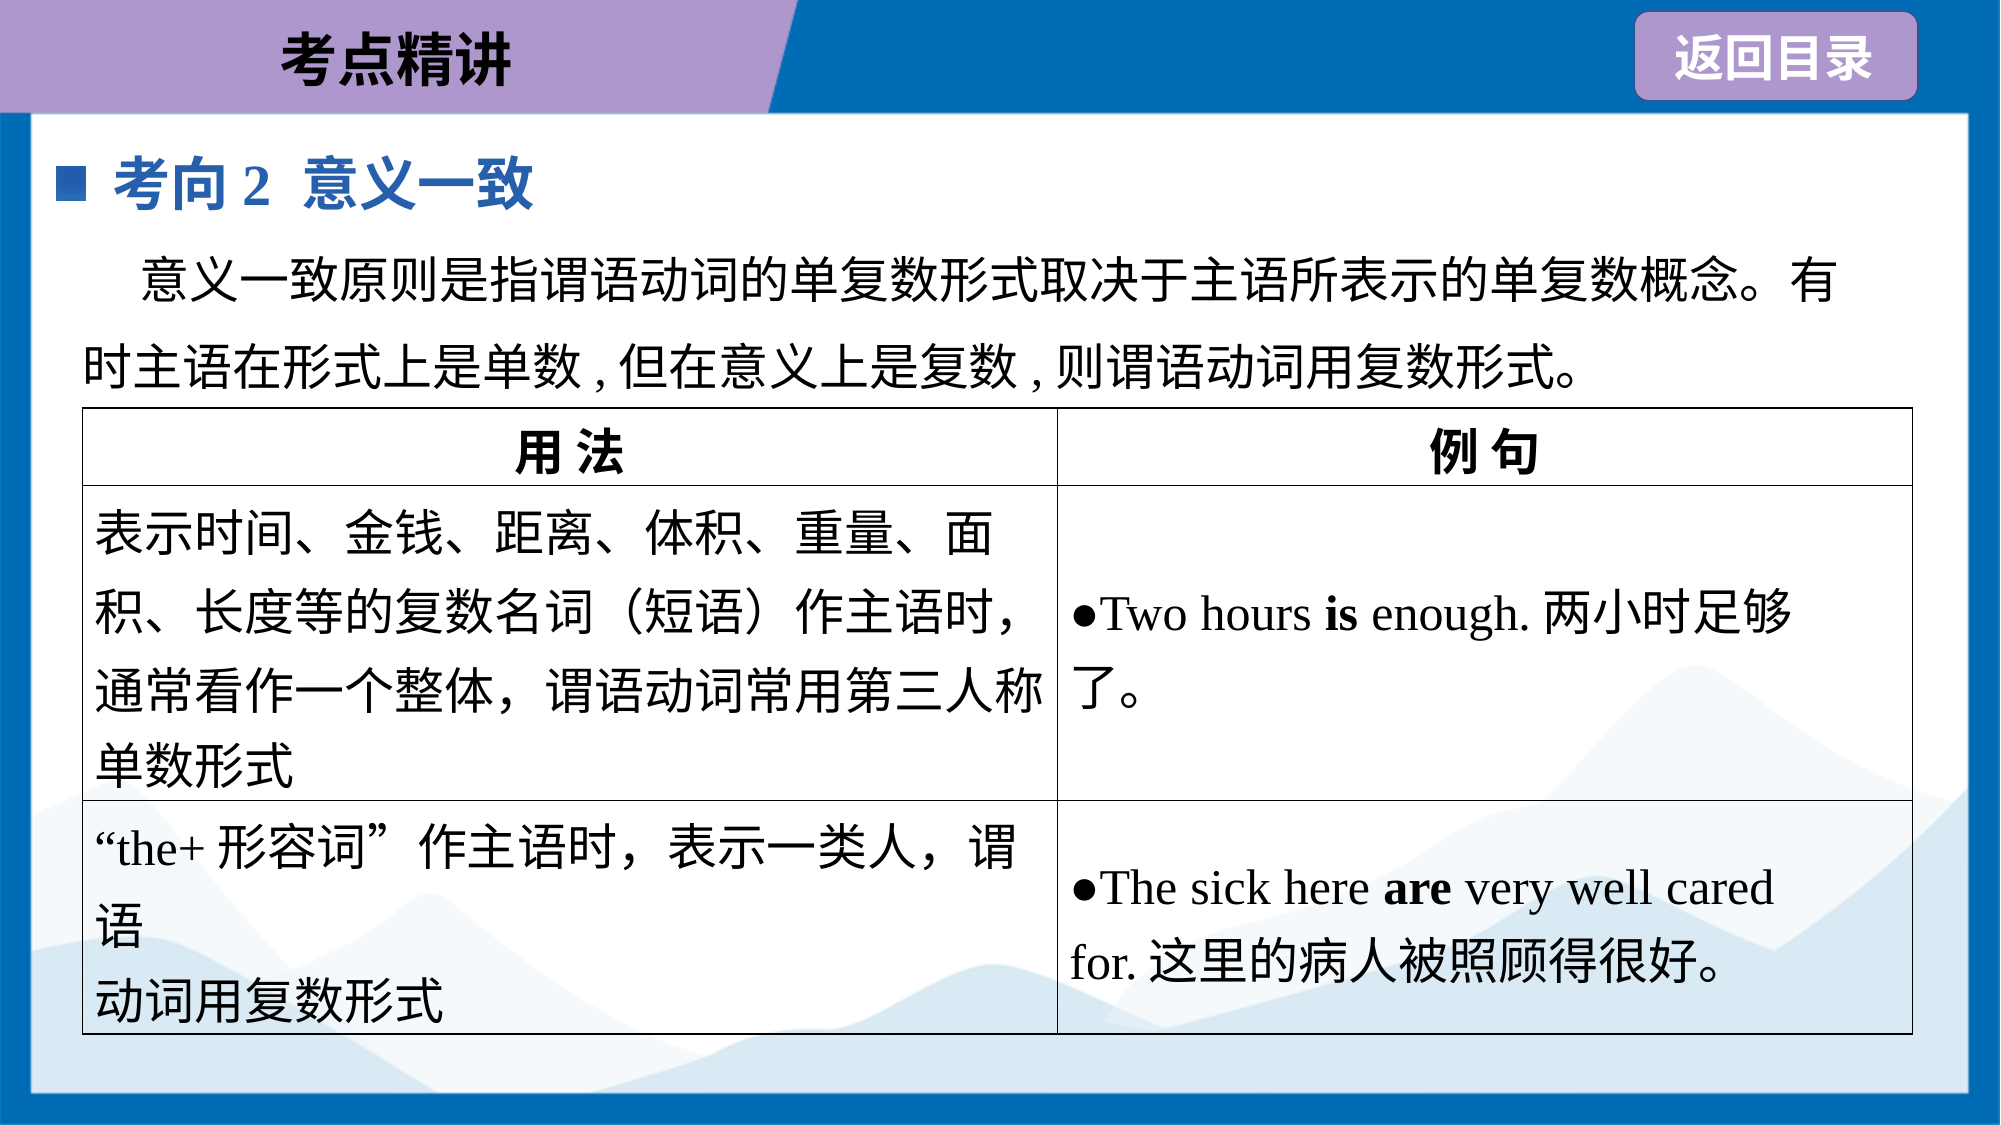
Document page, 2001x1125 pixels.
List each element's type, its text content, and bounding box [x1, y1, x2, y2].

text_box 考向2 意义一致 [112, 146, 1917, 216]
table_cell 表示时间、金钱、距离、体积、重量、面 积、长度等的复数名词（短语）作主语时， 通常看作一个整体，谓语动词常用第三人称 单数形式 [83, 486, 1057, 800]
picture [0, 0, 2000, 1125]
table_cell ●The sick here are very well cared for.这里的病人被照顾得很好。 [1058, 801, 1912, 1033]
table_cell “the+形容词”作主语时，表示一类人，谓语 动词用复数形式 [83, 801, 1057, 1033]
table_header 例 句 [1058, 409, 1912, 485]
text_box 意义一致原则是指谓语动词的单复数形式取决于主语所表示的单复数概念。有 时主语在形式上是单数,但在意义上是复数,则谓语动词用复数形式。 [82, 216, 1917, 387]
table_header 用 法 [83, 409, 1057, 485]
table_cell ●Two hours is enough.两小时足够 了。 [1058, 486, 1912, 800]
